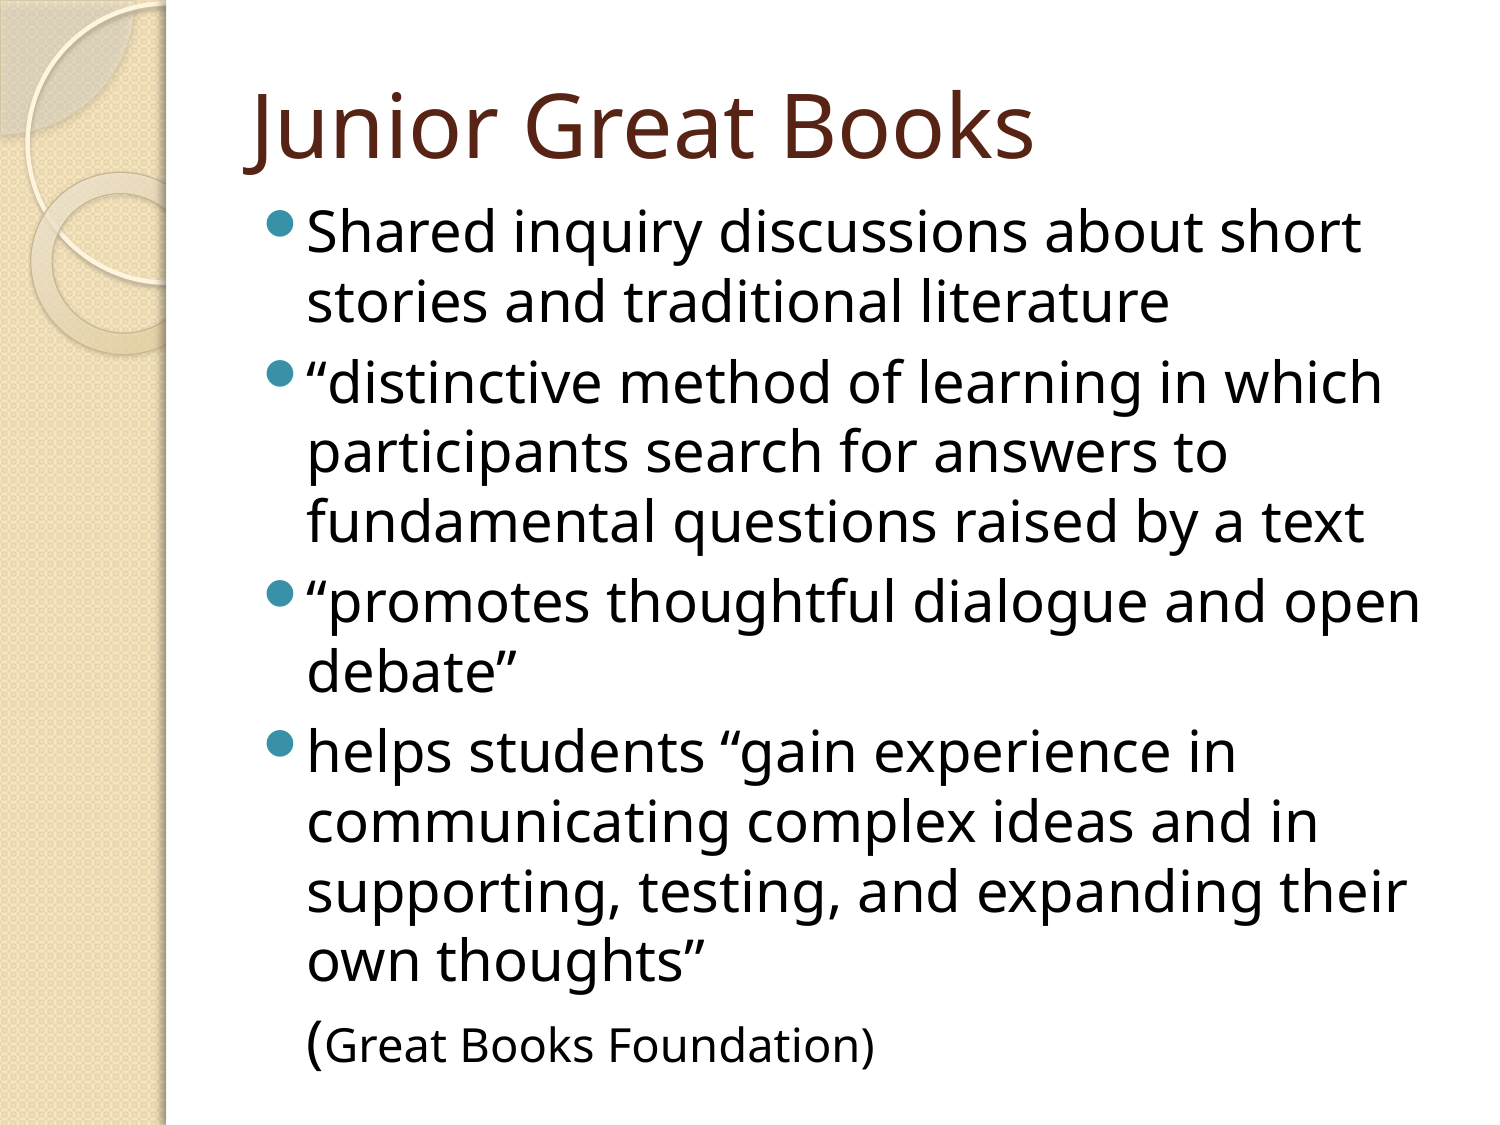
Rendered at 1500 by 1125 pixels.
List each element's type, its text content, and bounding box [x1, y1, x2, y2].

title Junior Great Books [235, 45, 1466, 187]
list Shared inquiry discussions about short stories and traditional literature “distinctive method of learning in which participants search for answers to fundamental questions raised by a text “promotes thoughtful dialogue and open debate” helps students “gain experience in communicating complex ideas and in supporting, testing, and expanding their own thoughts” (Great Books Foundation) [235, 187, 1466, 1100]
